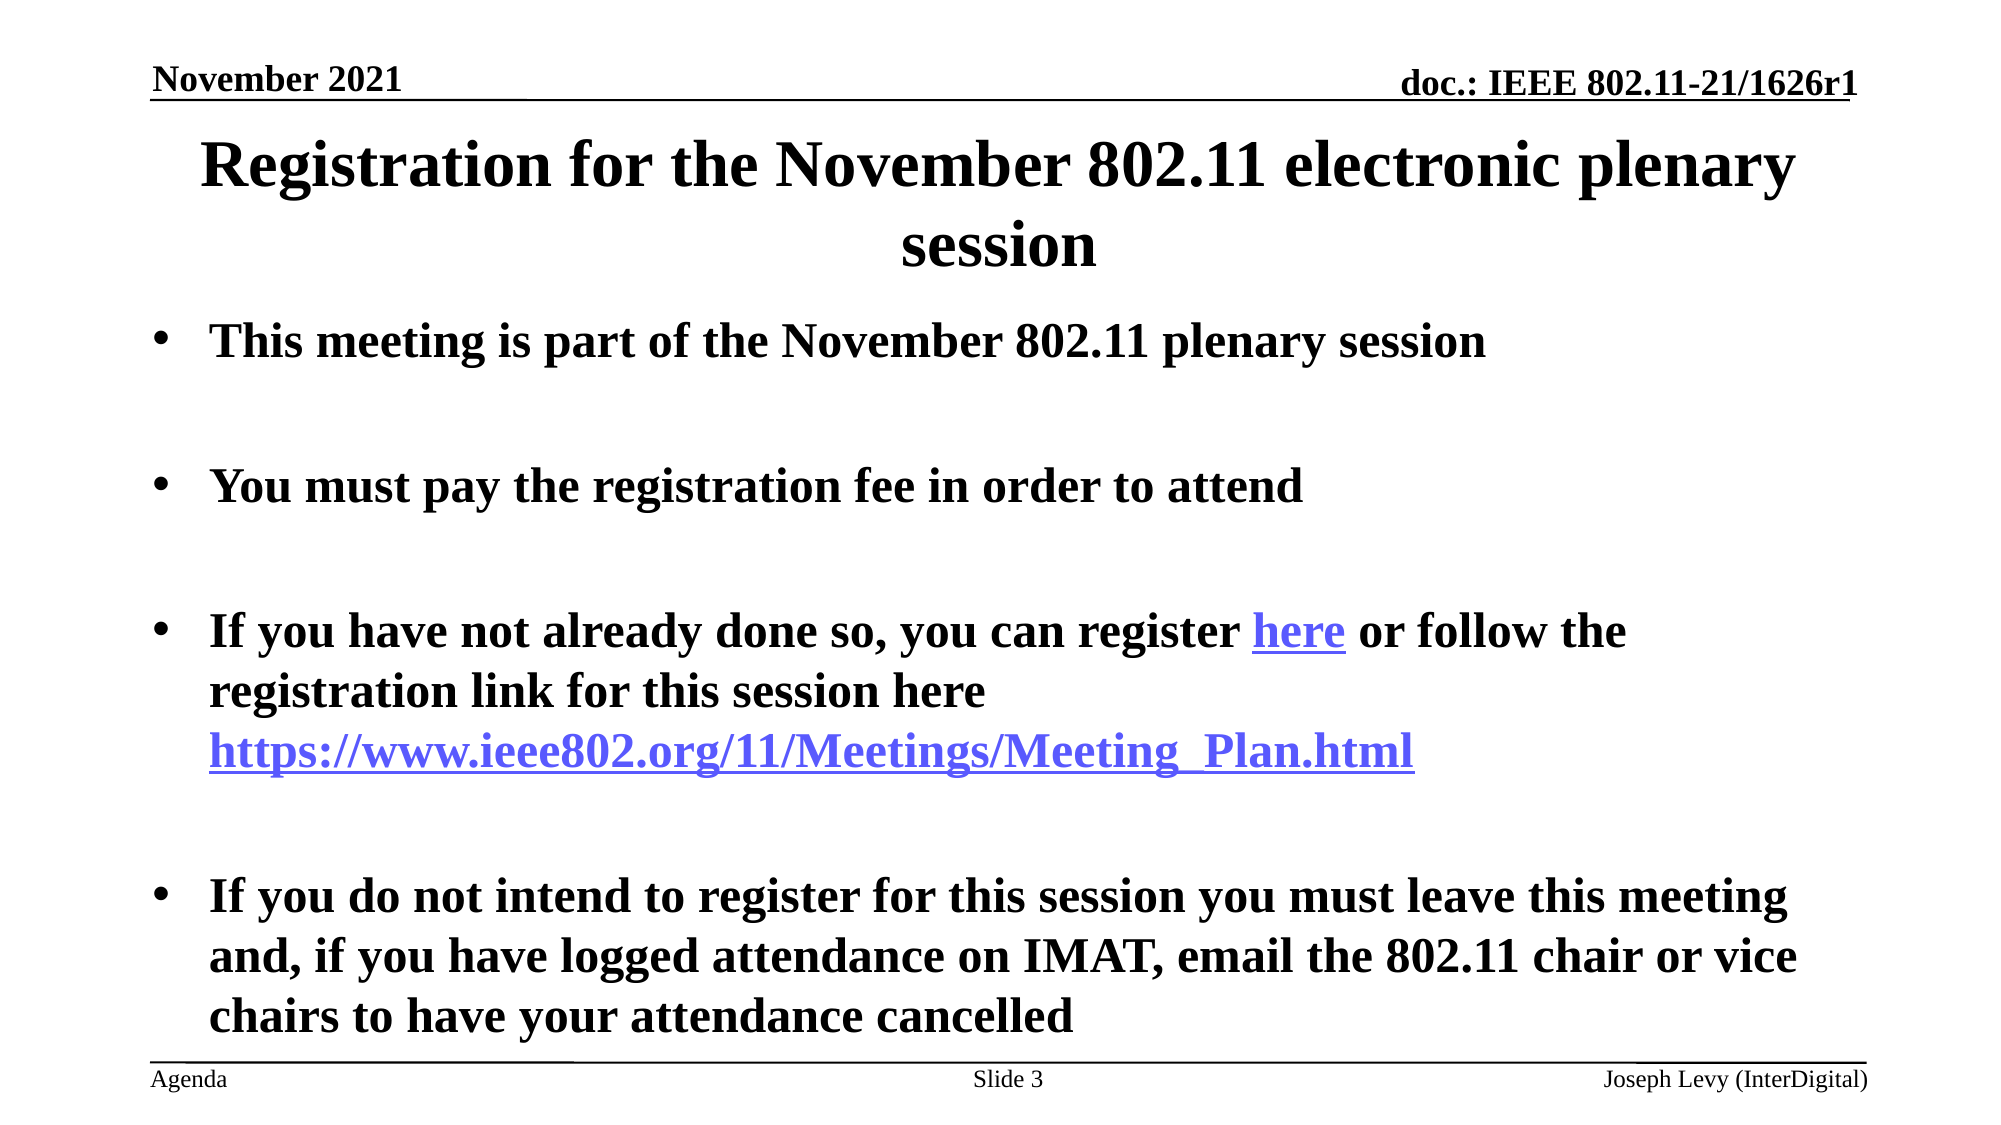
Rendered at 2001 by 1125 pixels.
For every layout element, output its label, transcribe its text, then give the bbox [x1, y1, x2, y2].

slide_number Slide 3 [950, 1061, 1067, 1123]
title Registration for the November 802.11 electronic plenary session [149, 112, 1850, 288]
list This meeting is part of the November 802.11 plenary session You must pay the registration fee in order to attend If you have not already done so, you can register here or follow the registration link for this session here https://www.ieee802.org/11/Meetings/Meeting_Plan.html If you do not intend to register for this session you must leave this meeting and, if you have logged attendance on IMAT, email the 802.11 chair or vice chairs to have your attendance cancelled [137, 299, 1838, 1038]
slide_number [152, 54, 563, 100]
footer Joseph Levy (InterDigital) [1171, 1061, 1869, 1093]
